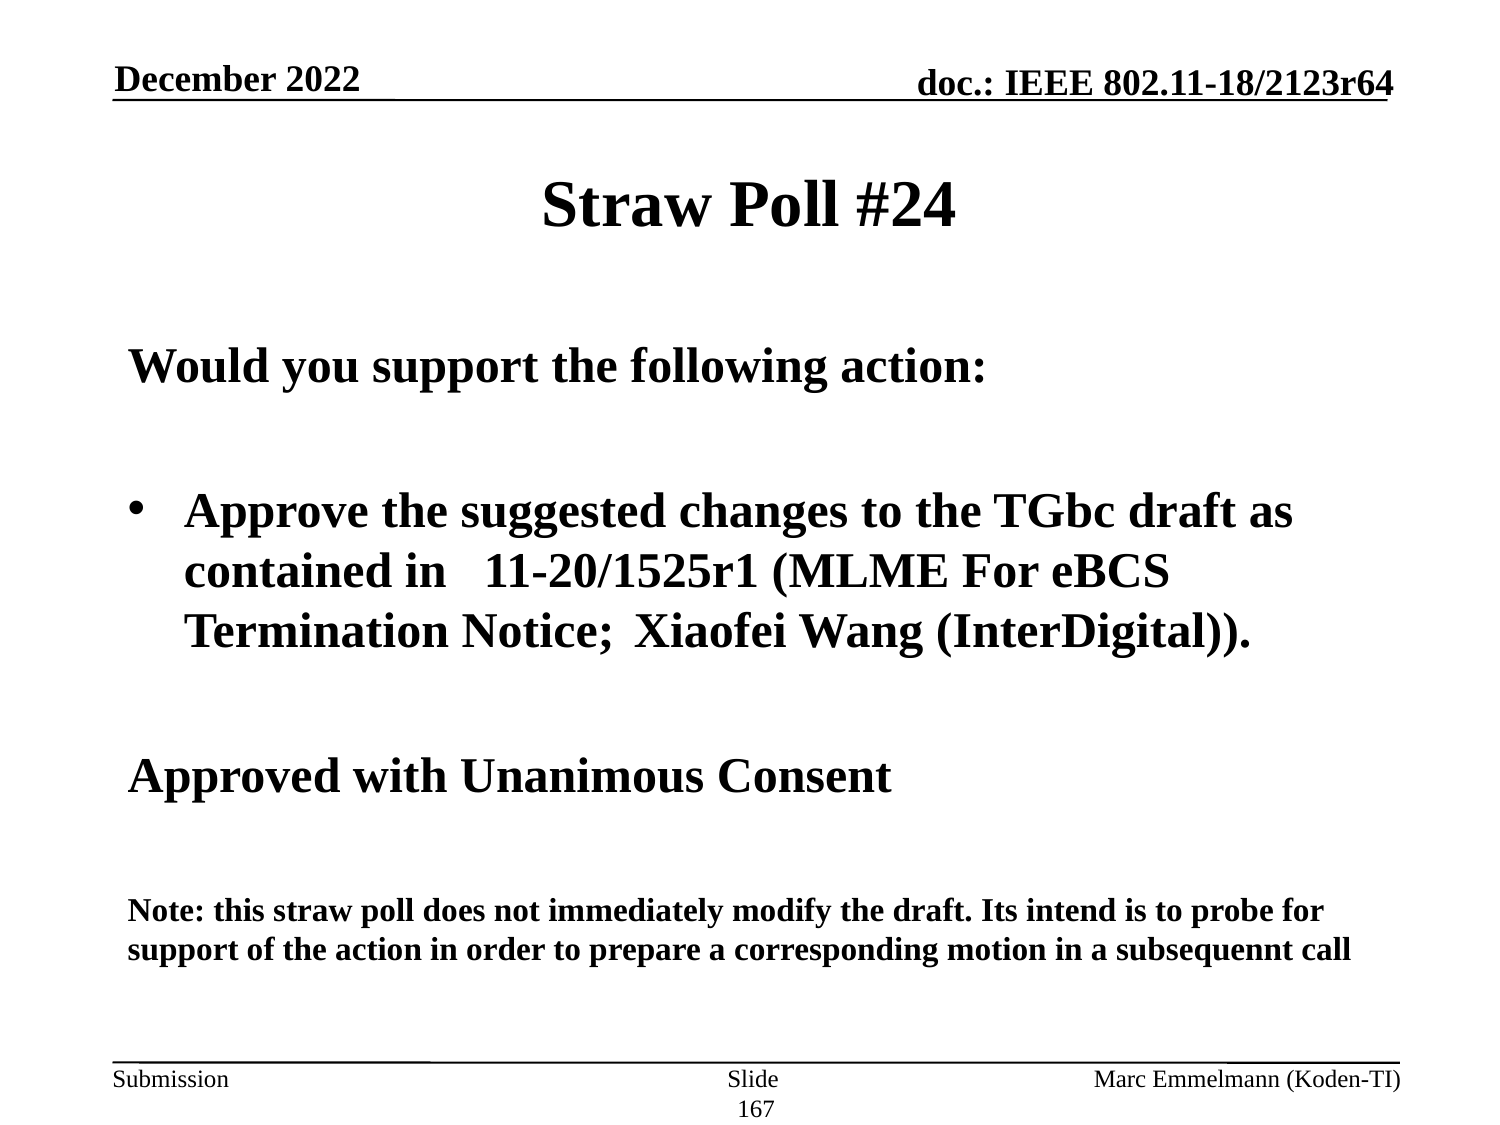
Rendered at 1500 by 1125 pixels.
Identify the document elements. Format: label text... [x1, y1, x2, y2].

list Would you support the following action: Approve the suggested changes to the TGbc draft as contained in 11-20/1525r1 (MLME For eBCS Termination Notice; Xiaofei Wang (InterDigital)). Approved with Unanimous Consent Note: this straw poll does not immediately modify the draft. Its intend is to probe for support of the action in order to prepare a corresponding motion in a subsequennt call [112, 324, 1388, 1000]
title Straw Poll #24 [112, 112, 1388, 288]
slide_number Slide 167 [712, 1061, 800, 1123]
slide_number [114, 54, 423, 100]
footer Marc Emmelmann (Koden-TI) [878, 1061, 1402, 1093]
